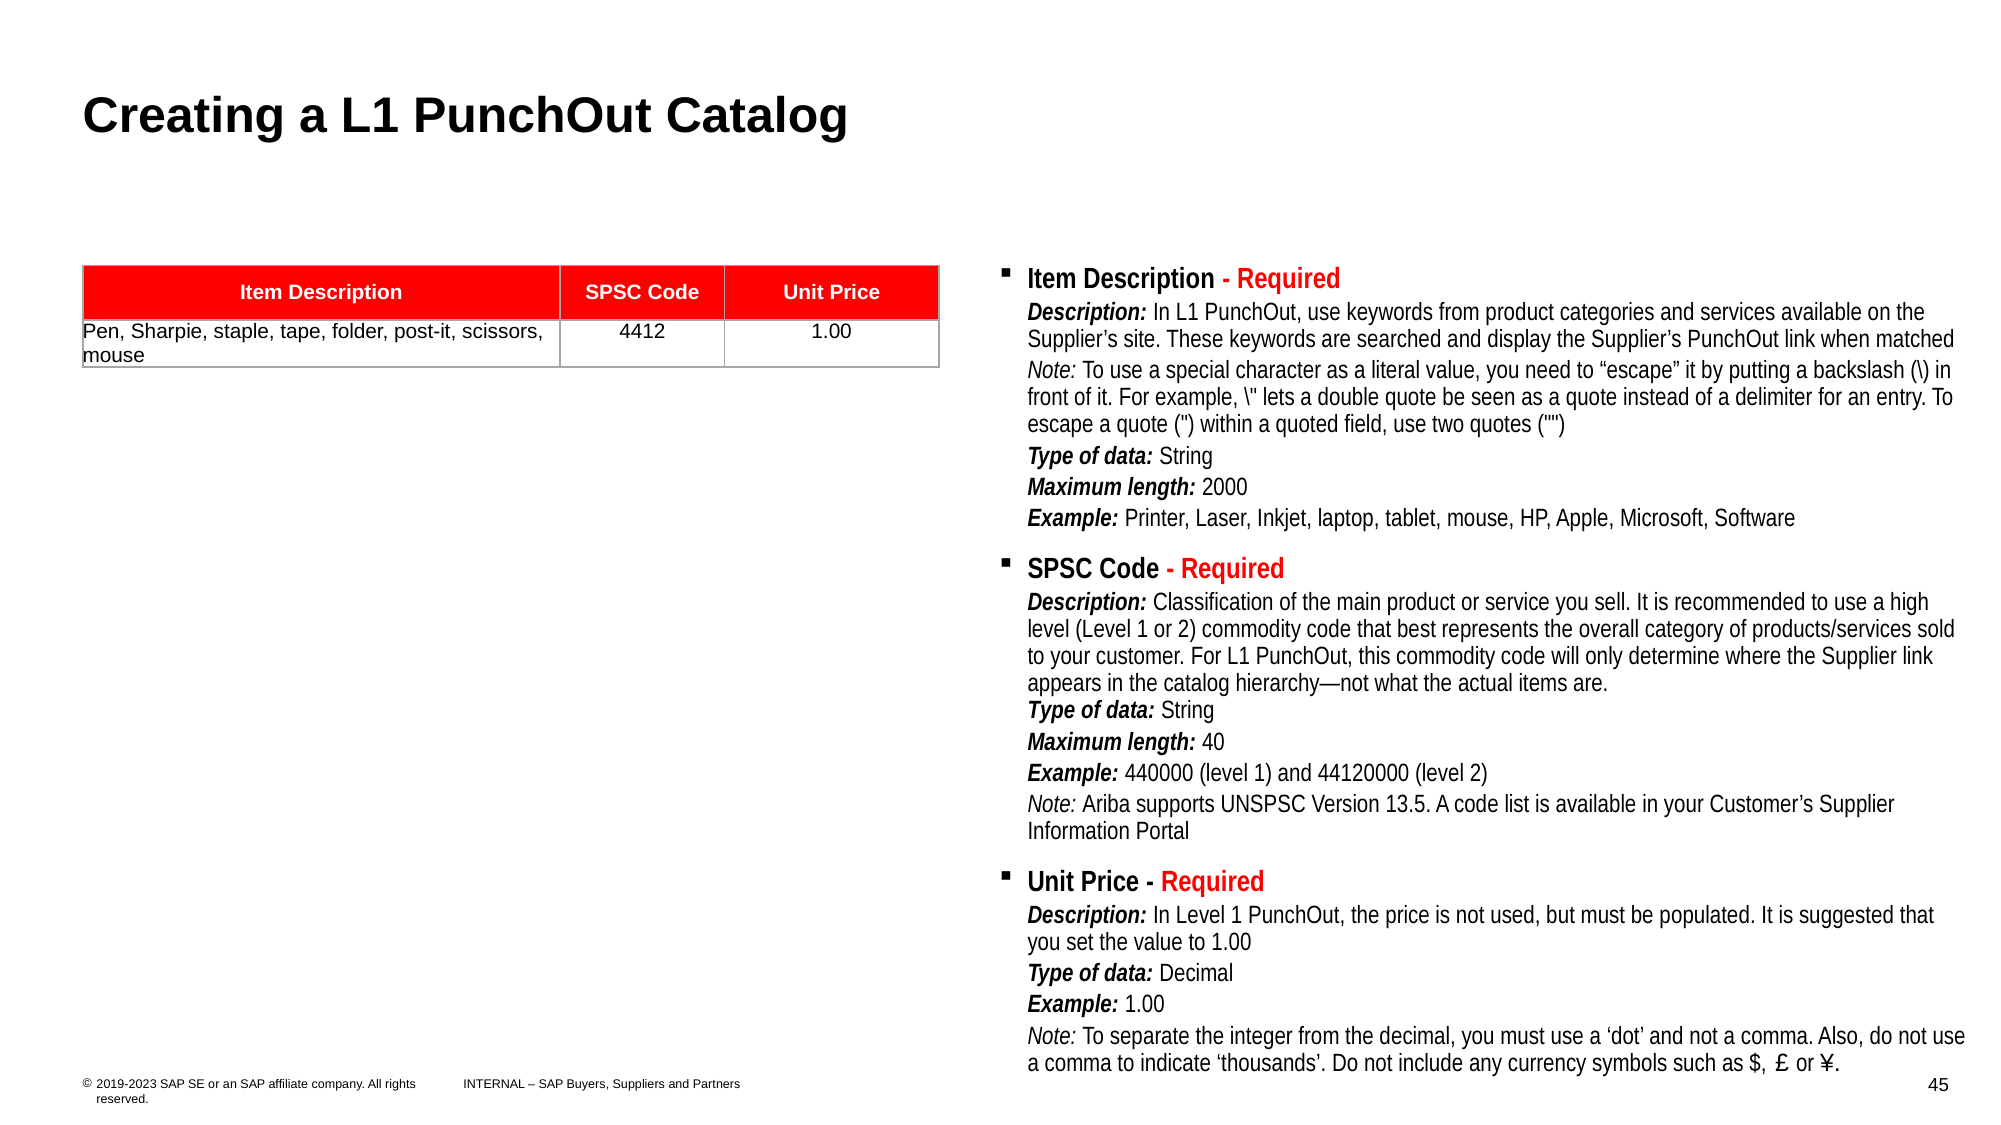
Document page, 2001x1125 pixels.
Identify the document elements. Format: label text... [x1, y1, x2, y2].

table_header Unit Price [725, 266, 938, 319]
table_header SPSC Code [561, 266, 724, 319]
text_box Item Description - Required Description: In L1 PunchOut, use keywords from product categories and services available on the Supplier’s site. These keywords are searched and display the Supplier’s PunchOut link when matched Note: To use a special character as a literal value, you need to “escape” it by putting a backslash (\) in front of it. For example, \" lets a double quote be seen as a quote instead of a delimiter for an entry. To escape a quote (") within a quoted field, use two quotes ("") Type of data: String Maximum length: 2000 Example: Printer, Laser, Inkjet, laptop, tablet, mouse, HP, Apple, Microsoft, Software SPSC Code - Required Description: Classification of the main product or service you sell. It is recommended to use a high level (Level 1 or 2) commodity code that best represents the overall category of products/services sold to your customer. For L1 PunchOut, this commodity code will only determine where the Supplier link appears in the catalog hierarchy—not what the actual items are. Type of data: String Maximum length: 40 Example: 440000 (level 1) and 44120000 (level 2) Note: Ariba supports UNSPSC Version 13.5. A code list is available in your Customer’s Supplier Information Portal Unit Price - Required Description: In Level 1 PunchOut, the price is not used, but must be populated. It is suggested that you set the value to 1.00 Type of data: Decimal Example: 1.00 Note: To separate the integer from the decimal, you must use a ‘dot’ and not a comma. Also, do not use a comma to indicate ‘thousands’. Do not include any currency symbols such as $, £ or ¥. [999, 266, 1972, 1077]
table_cell Pen, Sharpie, staple, tape, folder, post-it, scissors, mouse [84, 321, 559, 366]
table_header Item Description [84, 266, 559, 319]
table_cell 1.00 [725, 321, 938, 366]
title Creating a L1 PunchOut Catalog [82, 82, 1918, 144]
table_cell 4412 [561, 321, 724, 366]
